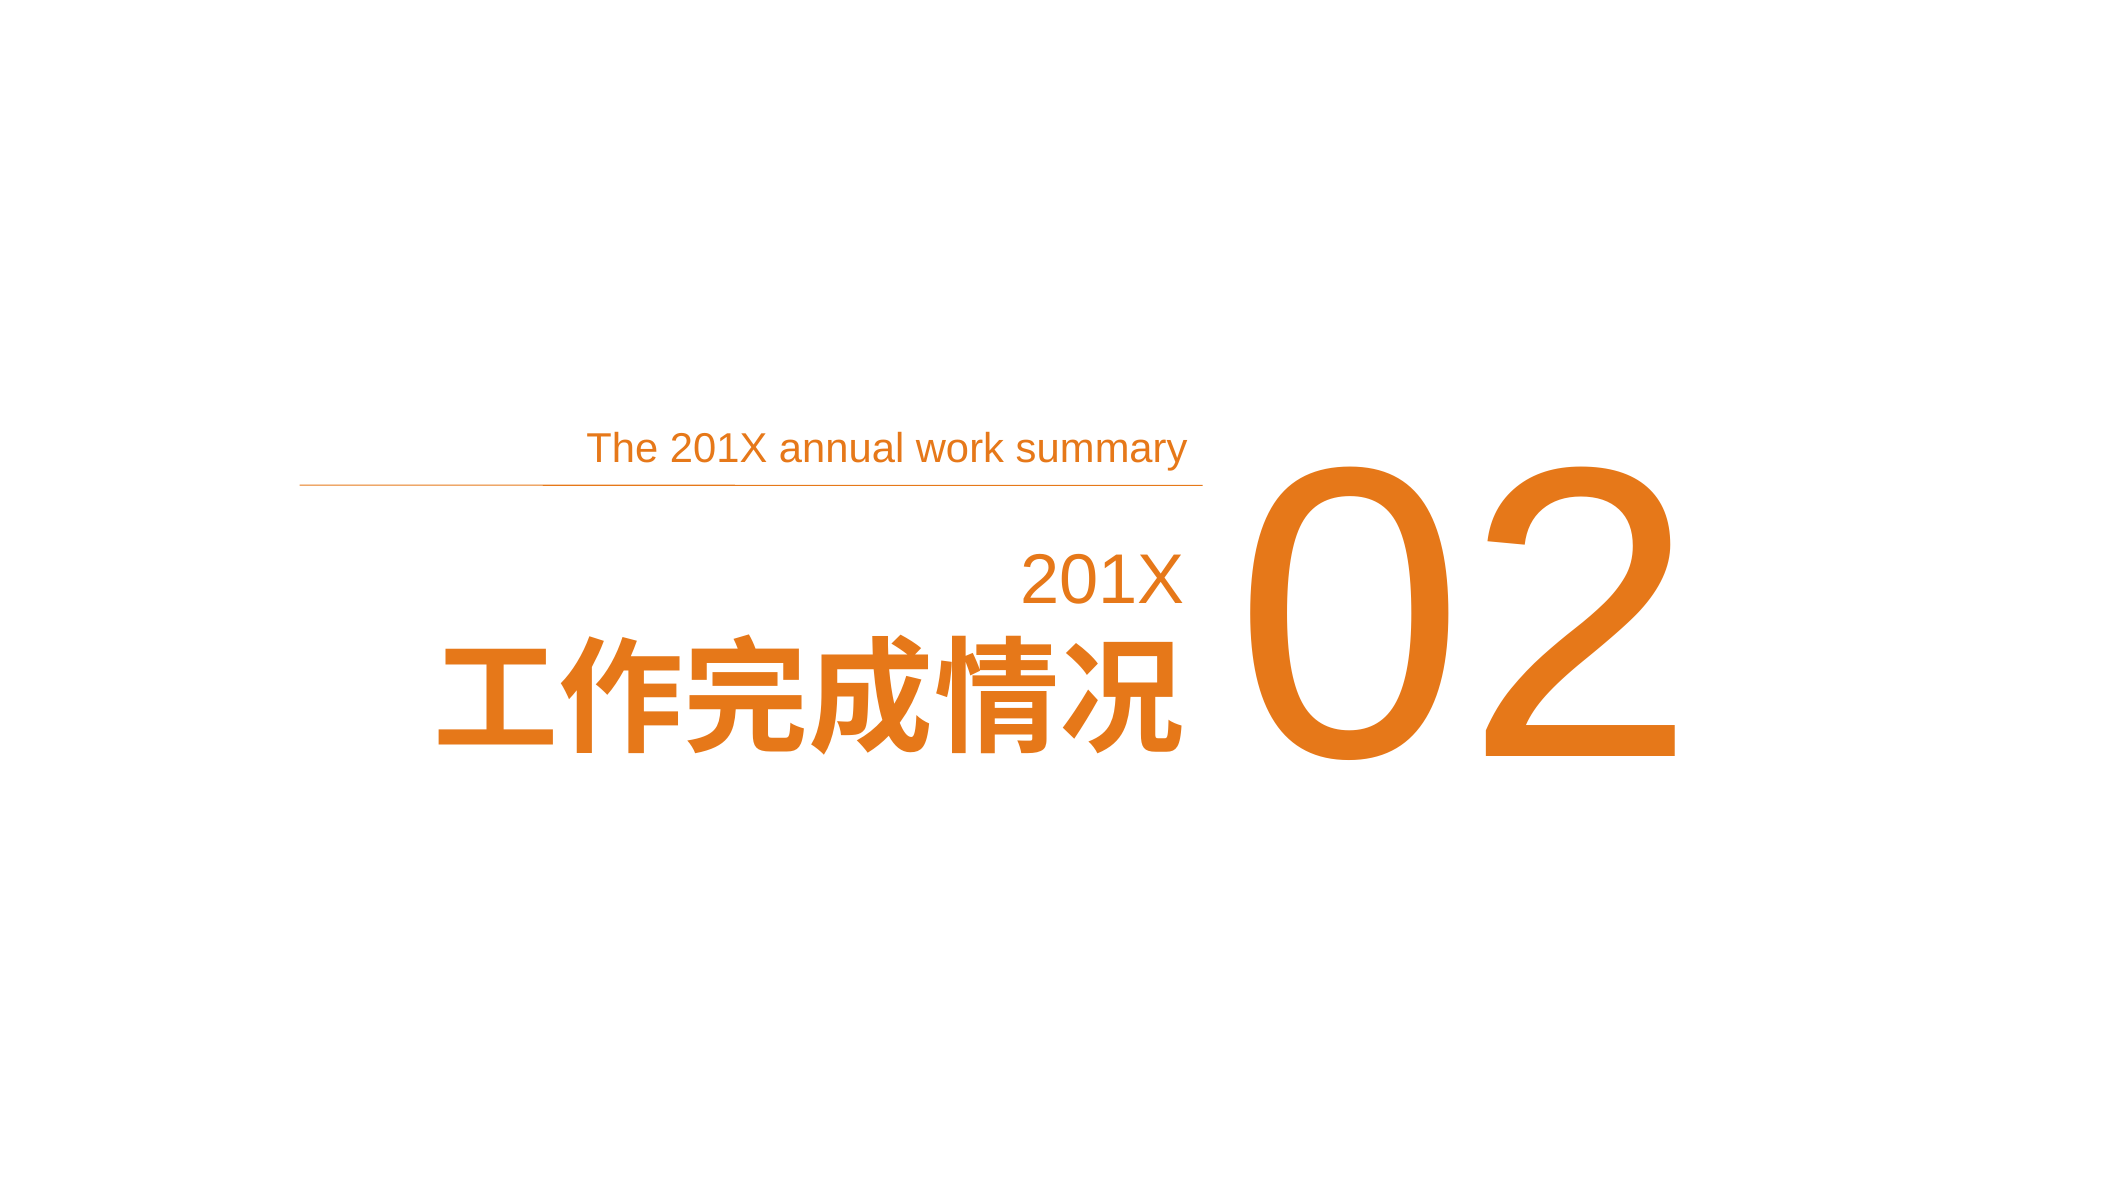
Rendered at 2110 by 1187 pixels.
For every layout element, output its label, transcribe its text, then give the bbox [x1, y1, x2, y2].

text_box The 201X annual work summary [571, 413, 1203, 479]
text_box 201X 工作完成情况 [418, 525, 1199, 775]
text_box 02 [1220, 334, 1711, 847]
